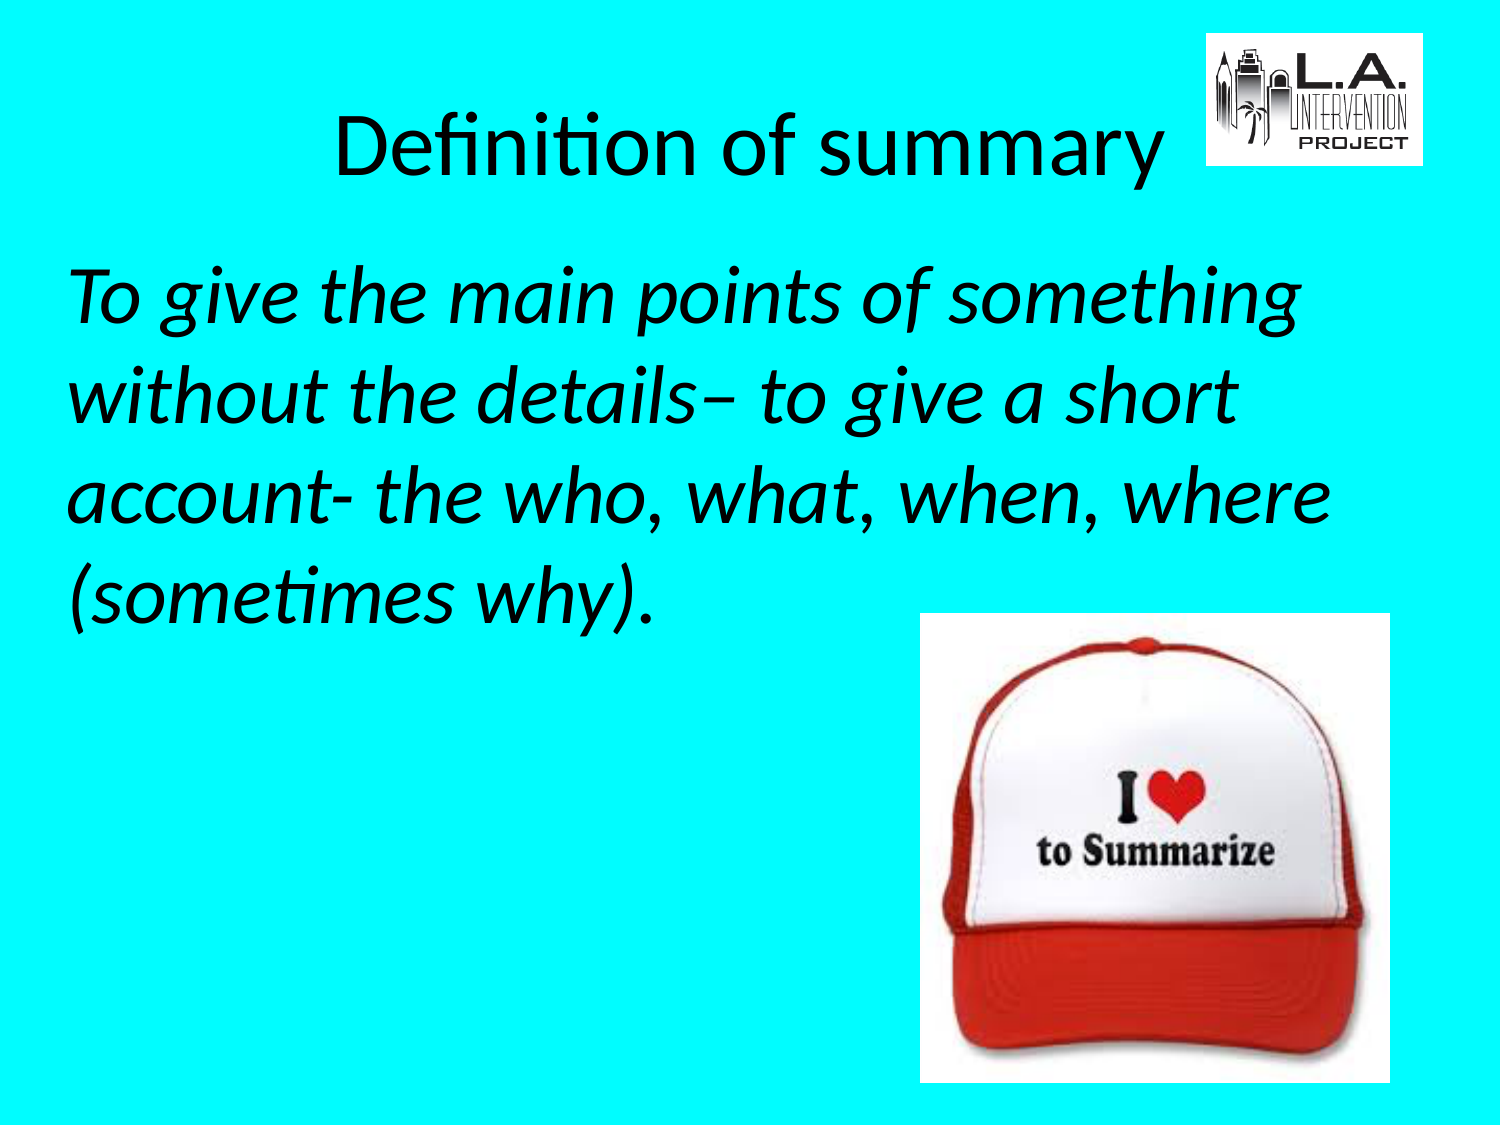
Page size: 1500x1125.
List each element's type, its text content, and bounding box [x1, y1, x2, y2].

picture [920, 613, 1390, 1083]
title Definition of summary [75, 45, 1425, 232]
picture [1206, 32, 1424, 167]
text_box To give the main points of something without the details– to give a short account- the who, what, when, where (sometimes why). [51, 232, 1425, 648]
